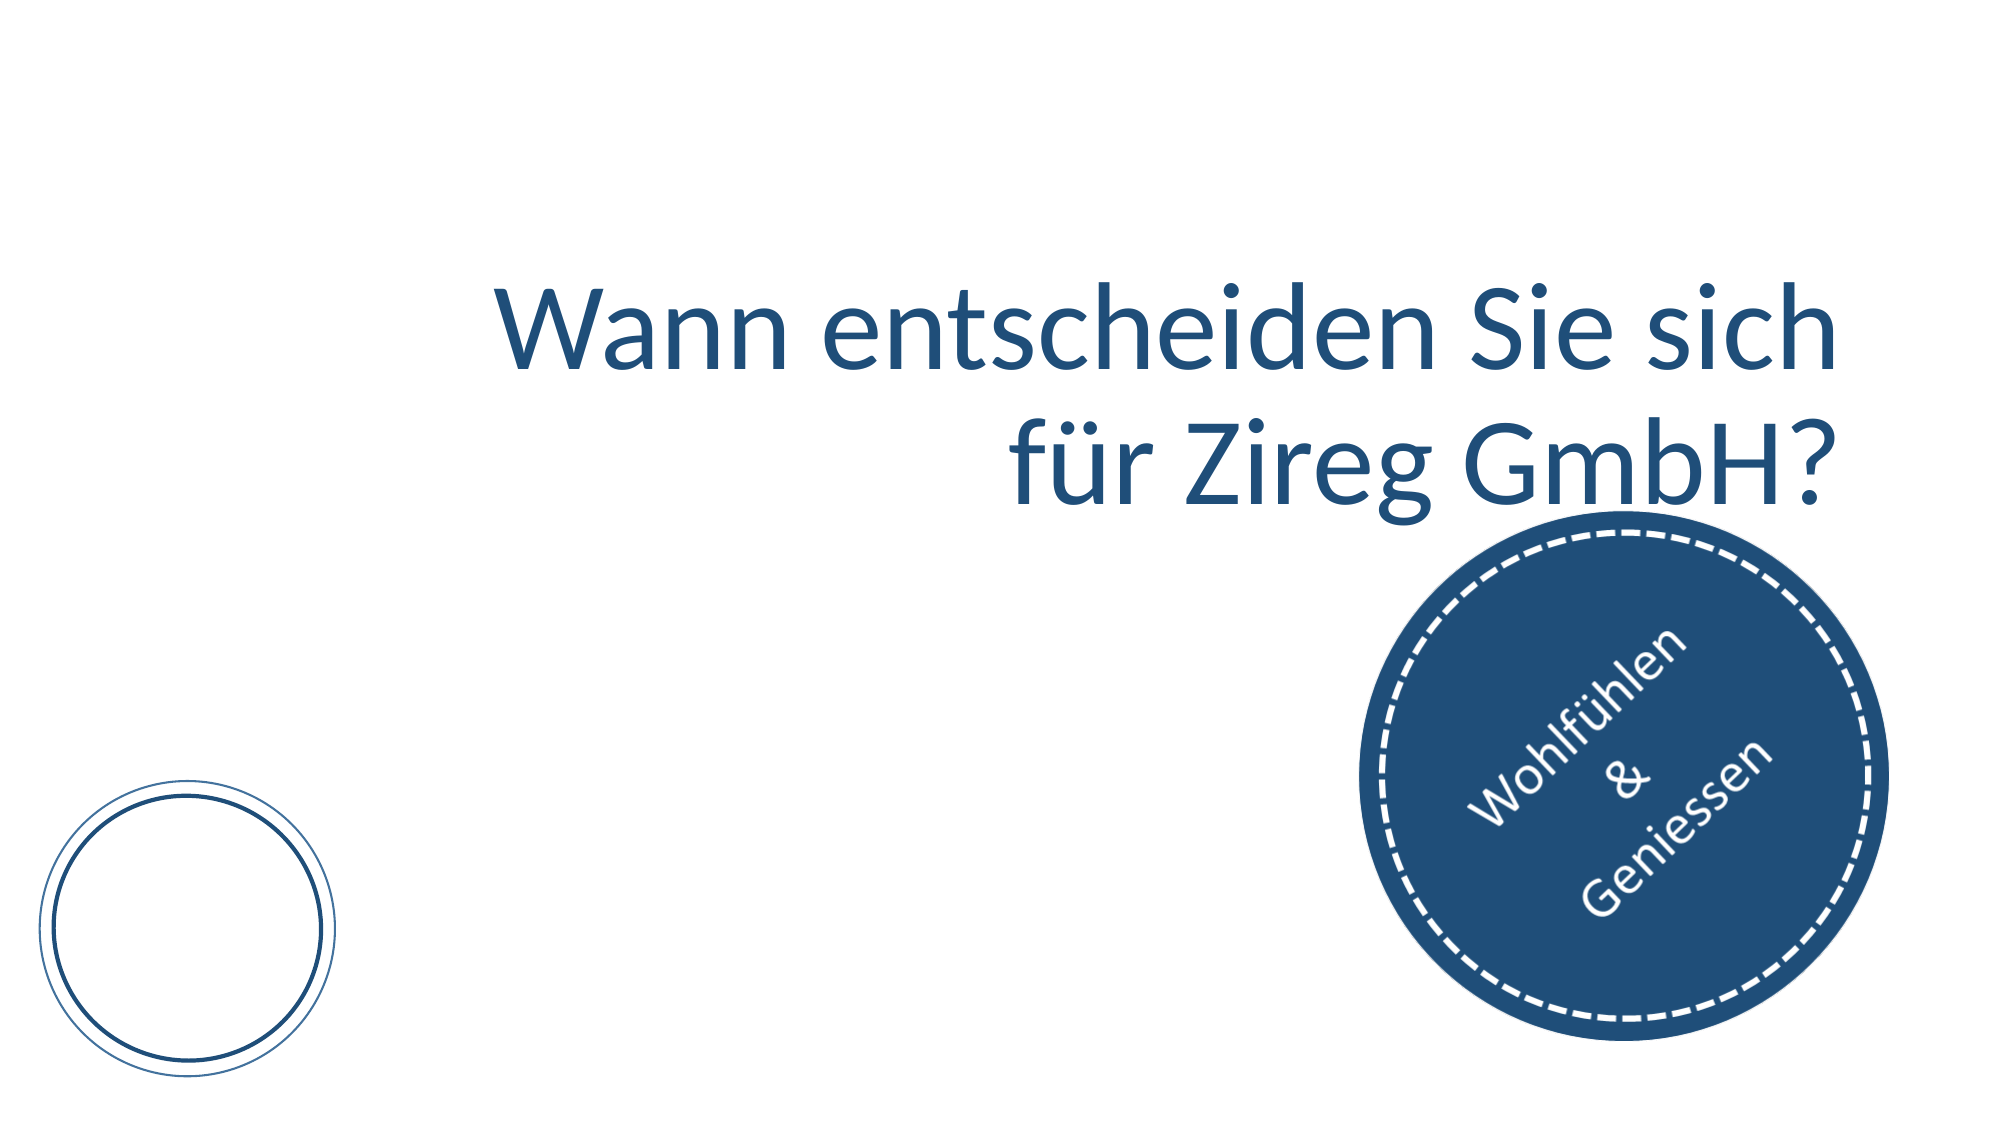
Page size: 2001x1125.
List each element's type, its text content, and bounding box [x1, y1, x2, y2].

title Wann entscheiden Sie sich für Zireg GmbH? [357, 147, 1858, 540]
picture [1358, 510, 1890, 1042]
